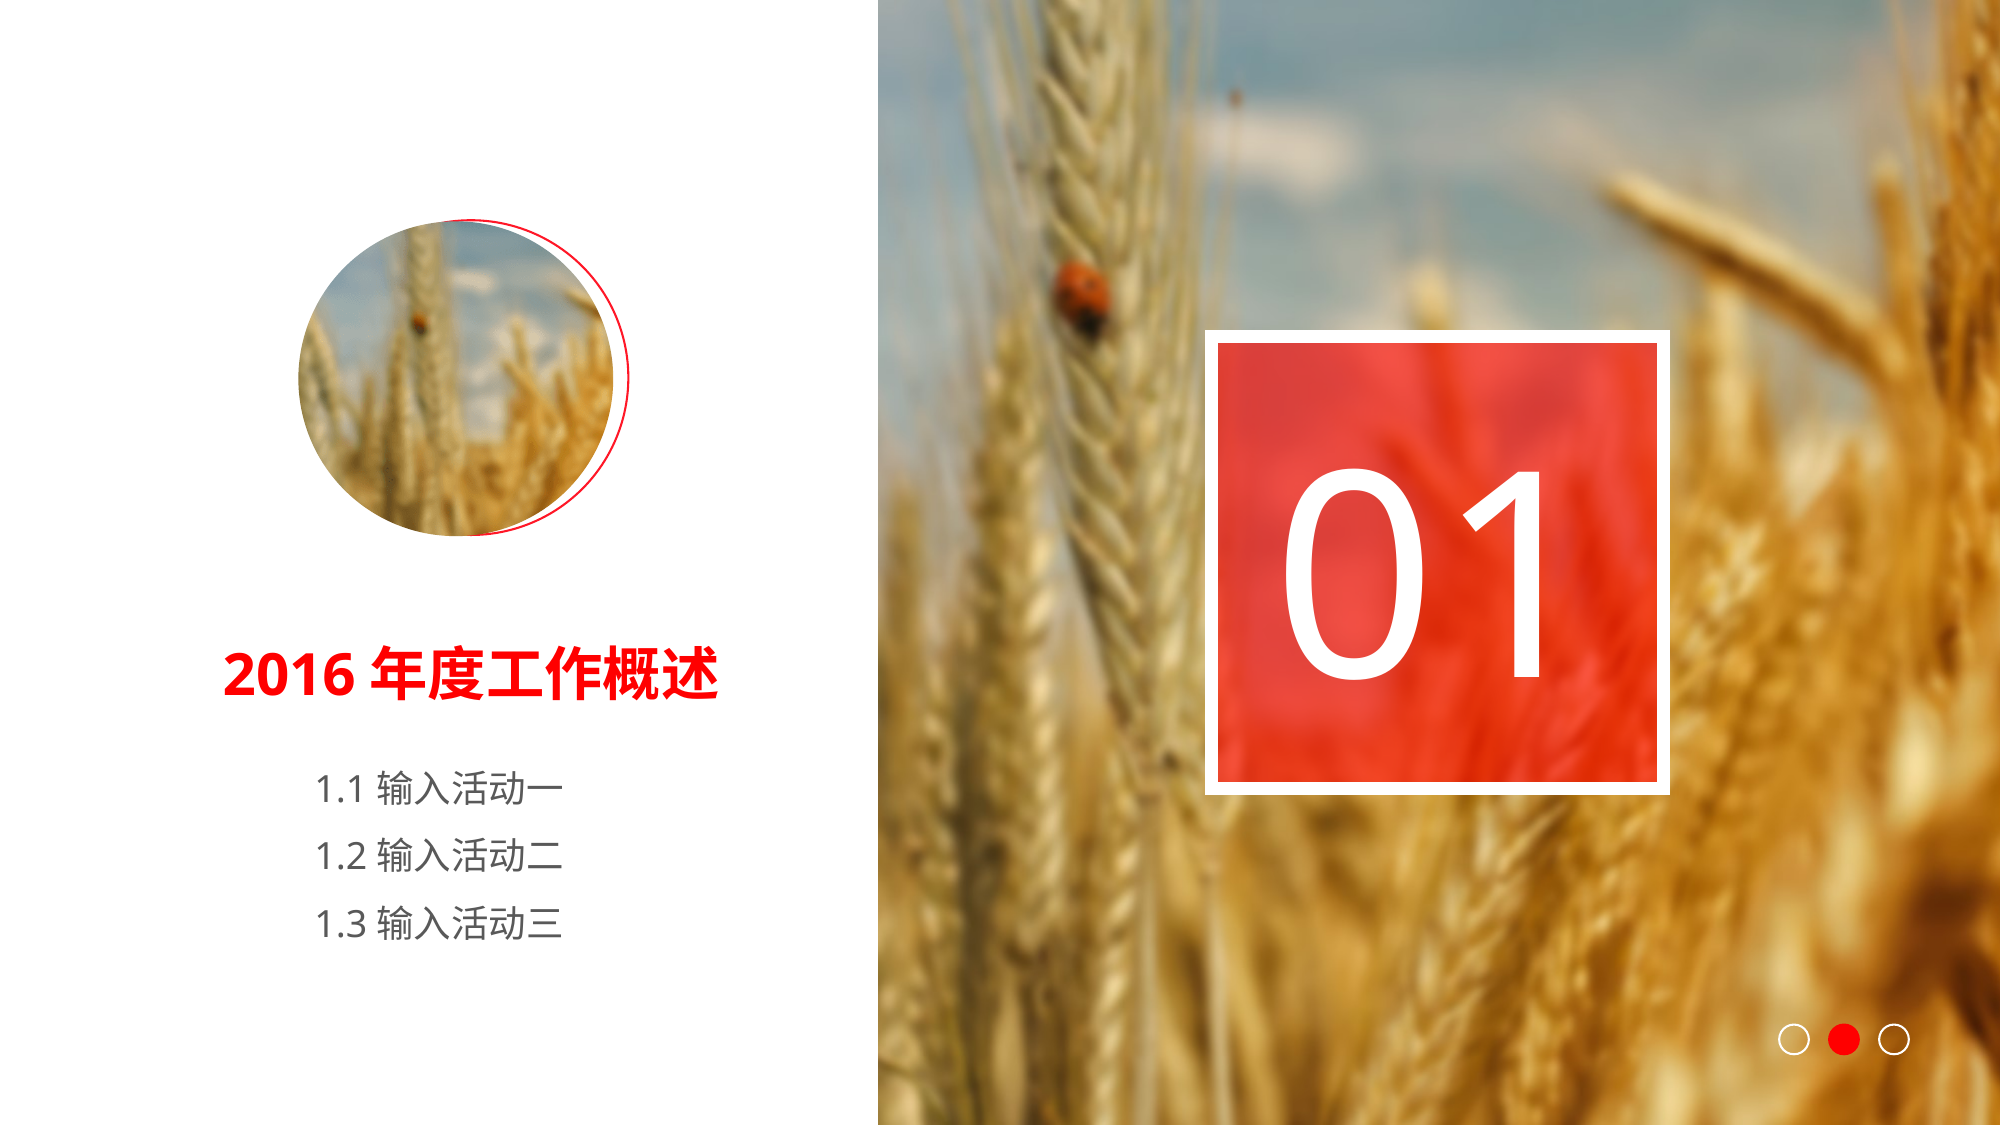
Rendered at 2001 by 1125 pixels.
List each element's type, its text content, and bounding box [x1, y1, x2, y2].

text_box 2016年度工作概述 [128, 629, 814, 715]
picture [298, 221, 614, 537]
text_box [614, 309, 630, 446]
picture [878, 0, 2000, 1125]
text_box 1.1输入活动一 1.2输入活动二 1.3输入活动三 [114, 734, 764, 952]
